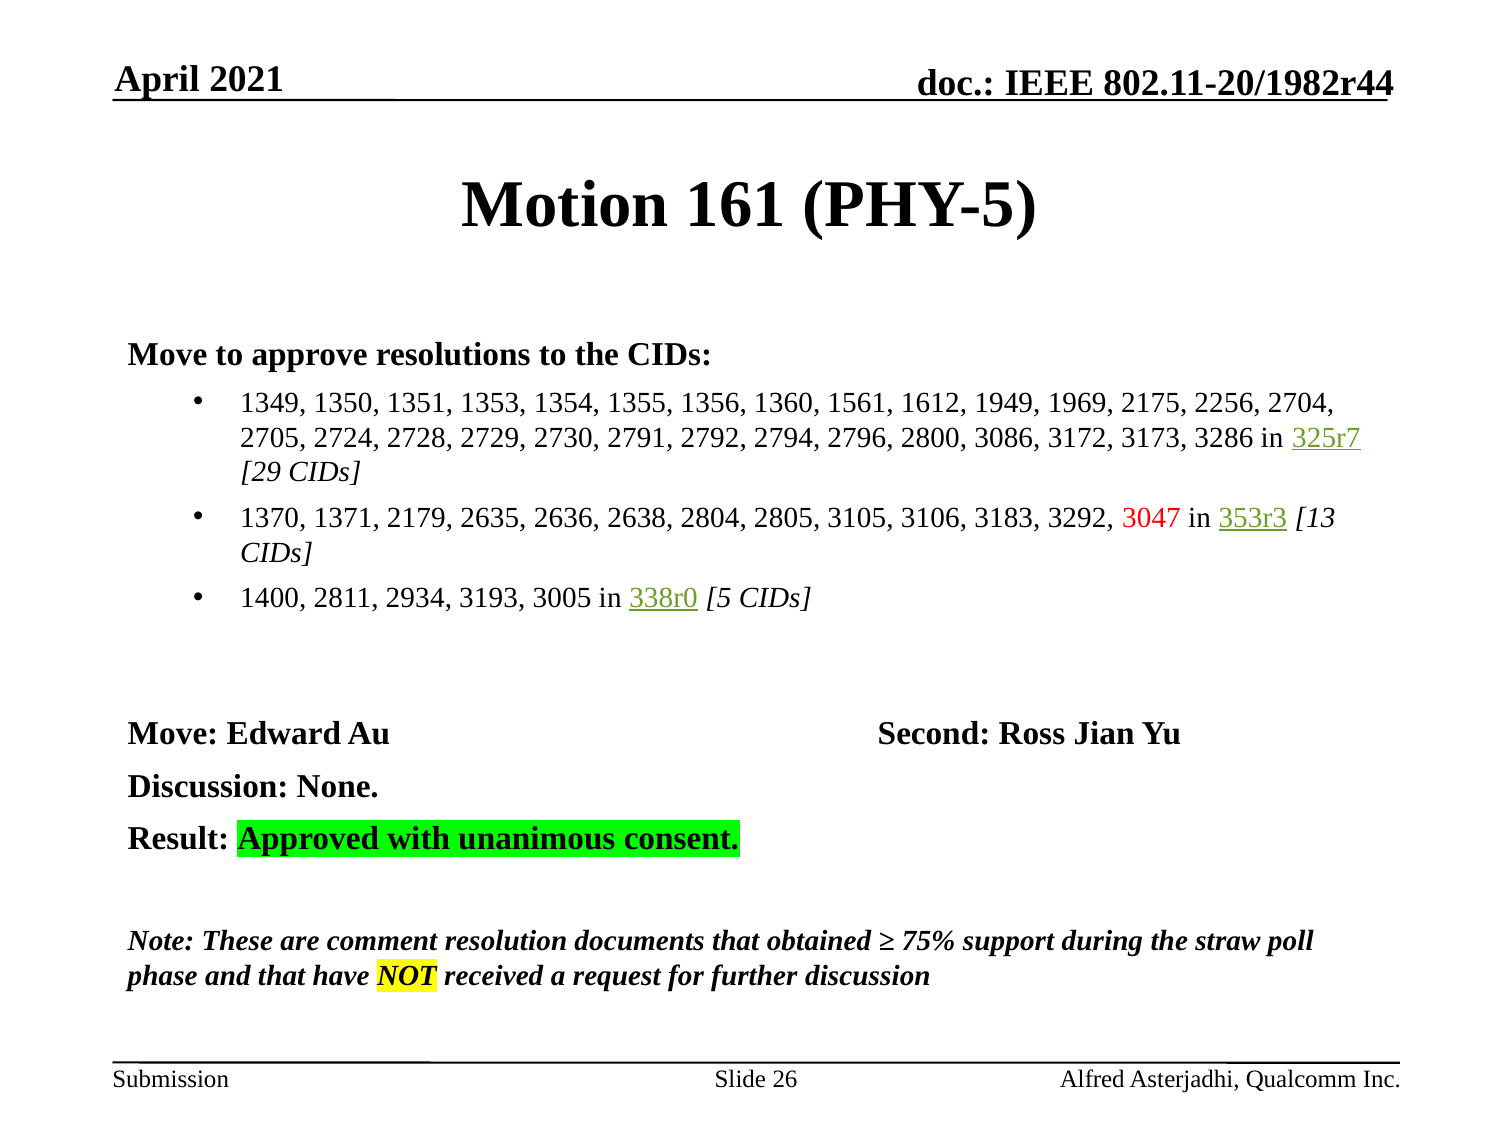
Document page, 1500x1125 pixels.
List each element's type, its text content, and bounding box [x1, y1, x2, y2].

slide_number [114, 54, 423, 100]
title Motion 161 (PHY-5) [112, 112, 1388, 288]
slide_number Slide 26 [712, 1061, 800, 1123]
list Move to approve resolutions to the CIDs: 1349, 1350, 1351, 1353, 1354, 1355, 1356, 1360, 1561, 1612, 1949, 1969, 2175, 2256, 2704, 2705, 2724, 2728, 2729, 2730, 2791, 2792, 2794, 2796, 2800, 3086, 3172, 3173, 3286 in 325r7 [29 CIDs] 1370, 1371, 2179, 2635, 2636, 2638, 2804, 2805, 3105, 3106, 3183, 3292, 3047 in 353r3 [13 CIDs] 1400, 2811, 2934, 3193, 3005 in 338r0 [5 CIDs] Move: Edward Au Second: Ross Jian Yu Discussion: None. Result: Approved with unanimous consent. Note: These are comment resolution documents that obtained ≥ 75% support during the straw poll phase and that have NOT received a request for further discussion [112, 324, 1388, 1063]
footer Alfred Asterjadhi, Qualcomm Inc. [878, 1061, 1402, 1093]
